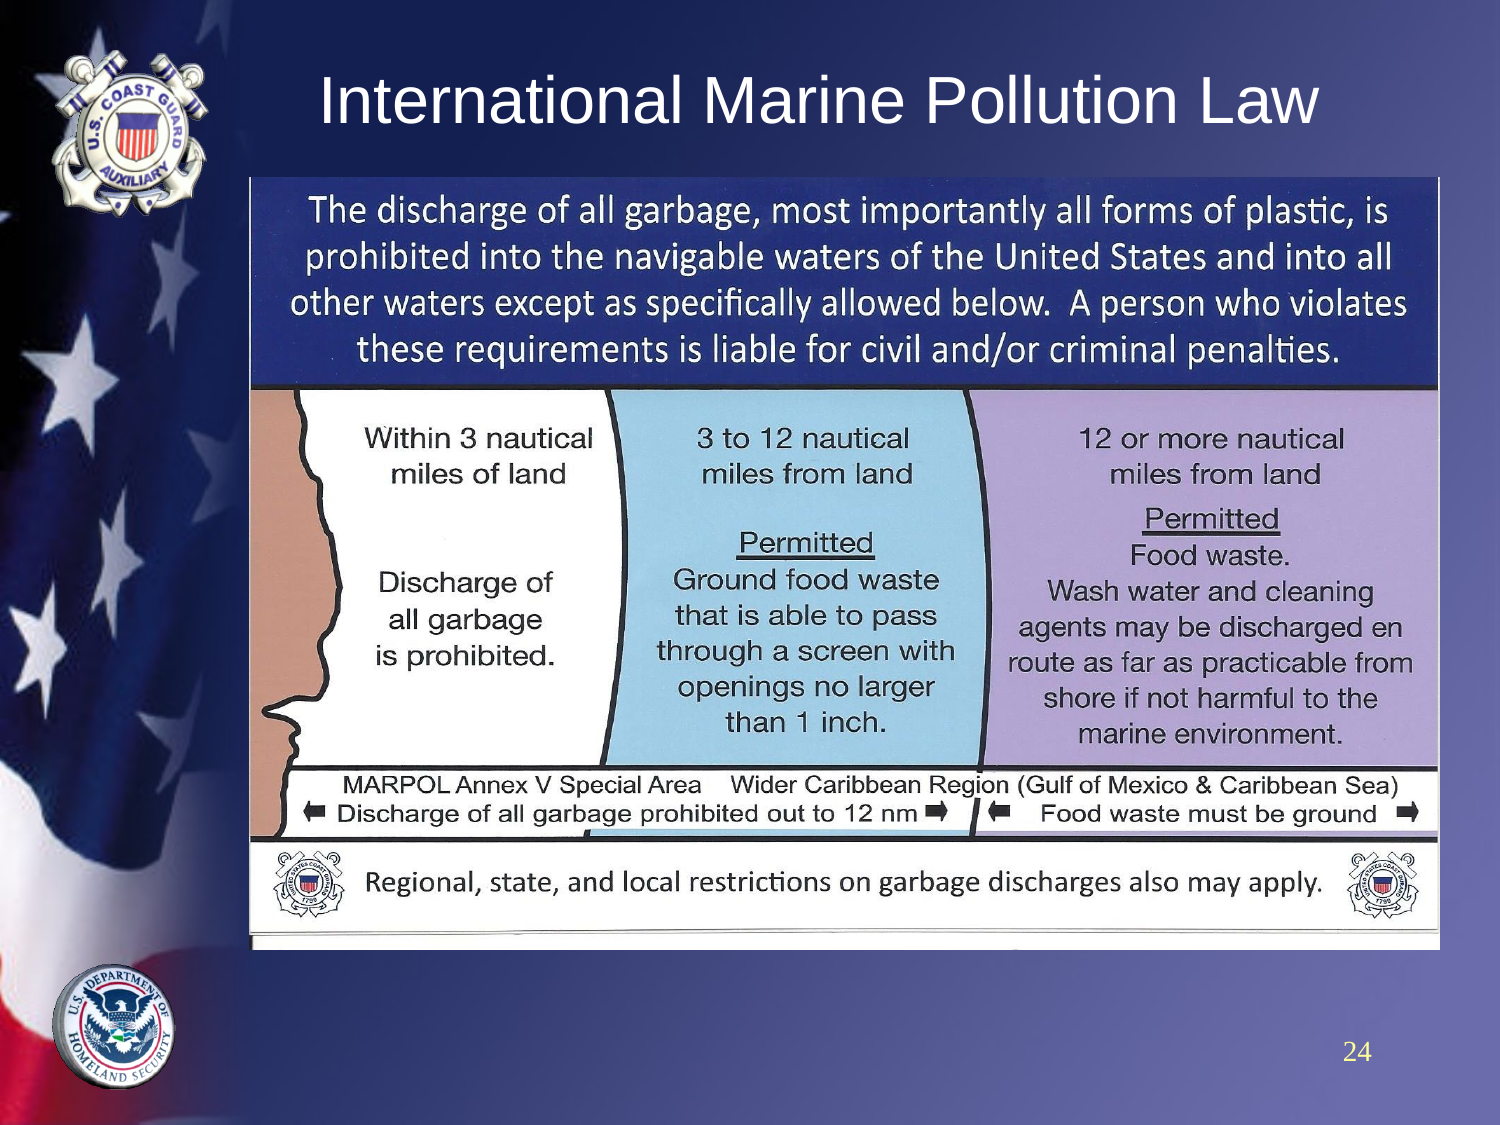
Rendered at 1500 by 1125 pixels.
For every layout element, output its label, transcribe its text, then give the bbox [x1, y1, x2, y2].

text_box International Marine Pollution Law [249, 49, 1390, 145]
picture [0, 0, 1500, 1125]
slide_number 24 [1074, 1025, 1388, 1100]
